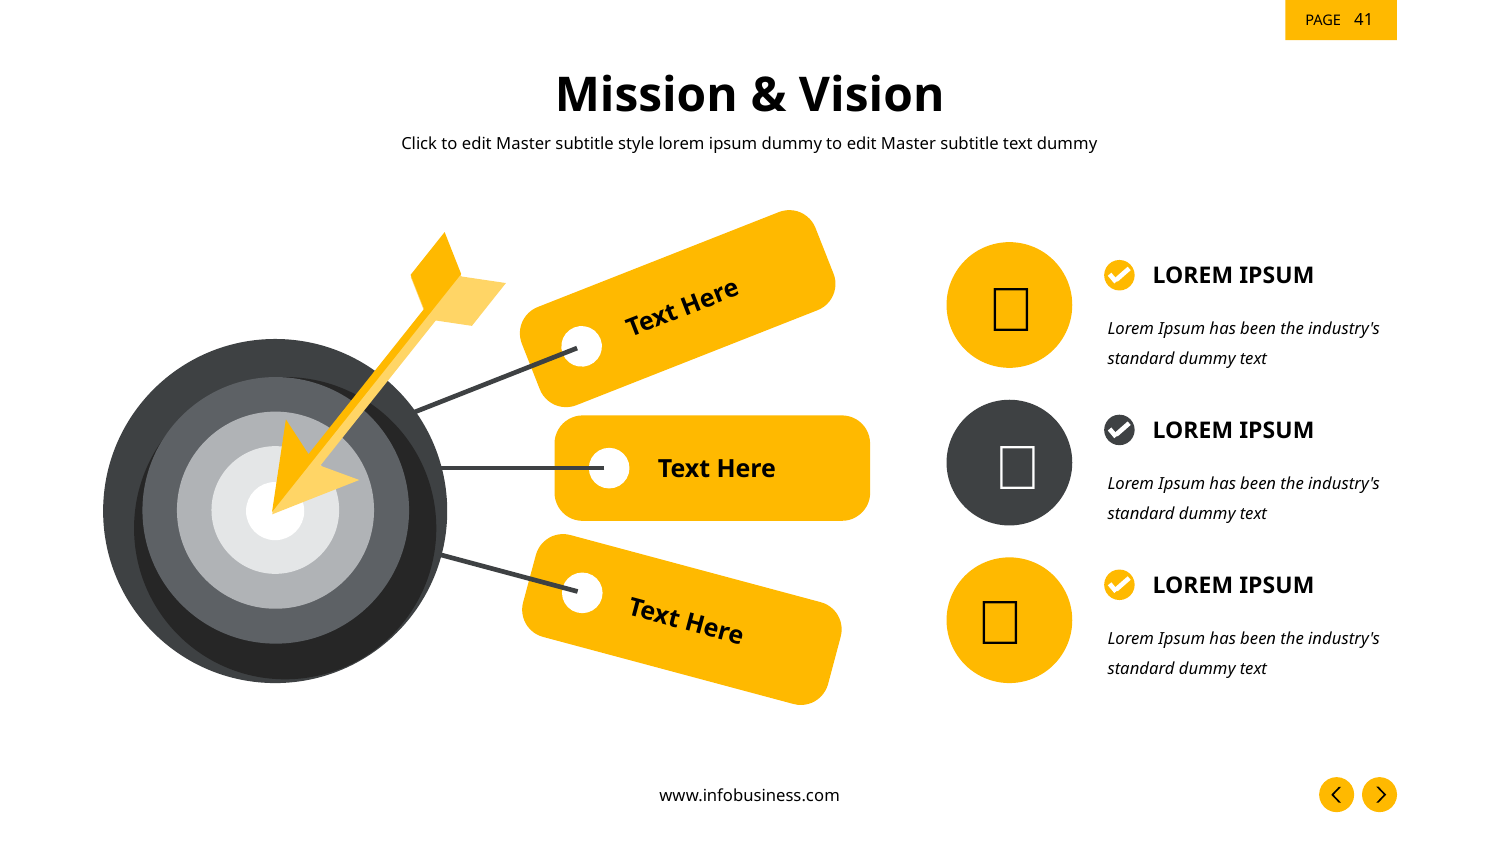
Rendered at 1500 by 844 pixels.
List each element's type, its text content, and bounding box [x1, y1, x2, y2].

footer www.infobusiness.com [633, 772, 866, 818]
subtitle Click to edit Master subtitle style lorem ipsum dummy to edit Master subtitle text dummy [103, 134, 1397, 153]
slide_number ‹#› [1342, 8, 1401, 32]
title Mission & Vision [103, 58, 1397, 134]
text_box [102, 194, 1398, 719]
